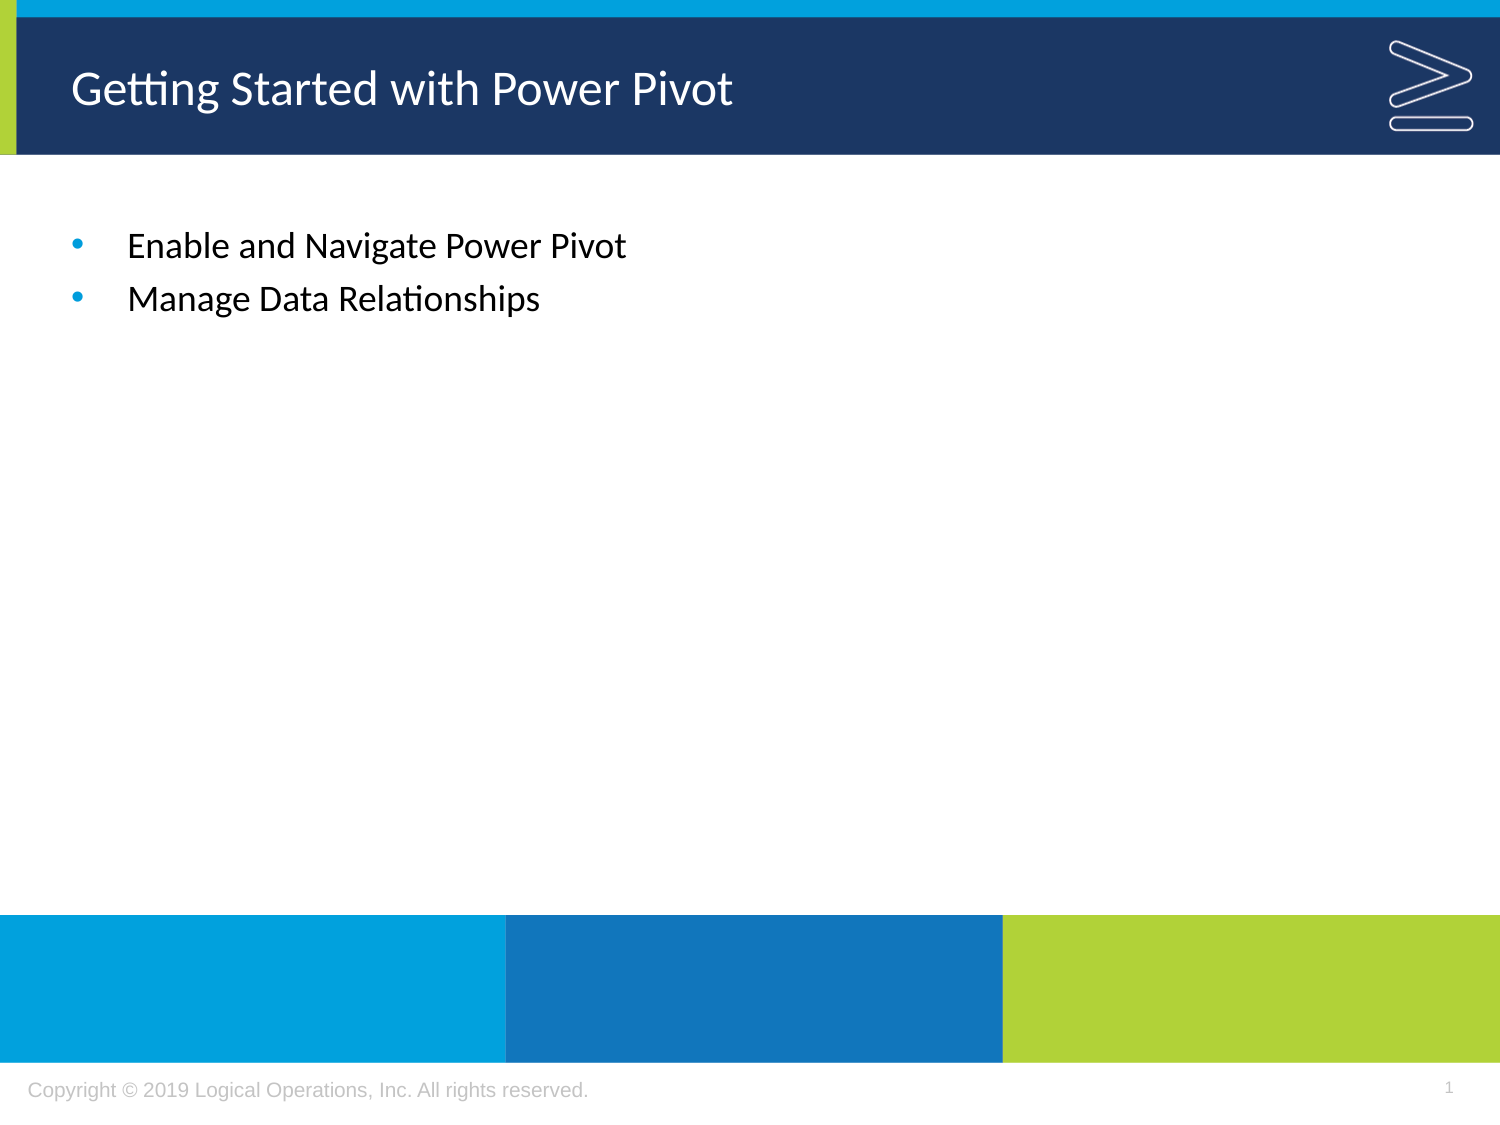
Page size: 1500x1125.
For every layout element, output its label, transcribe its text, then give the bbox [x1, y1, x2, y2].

slide_number 1 [1118, 1057, 1469, 1118]
picture [1350, 18, 1500, 155]
picture [506, 915, 1500, 1063]
list Enable and Navigate Power Pivot Manage Data Relationships [56, 213, 1444, 892]
picture [0, 0, 56, 155]
title Getting Started with Power Pivot [56, 16, 1350, 155]
